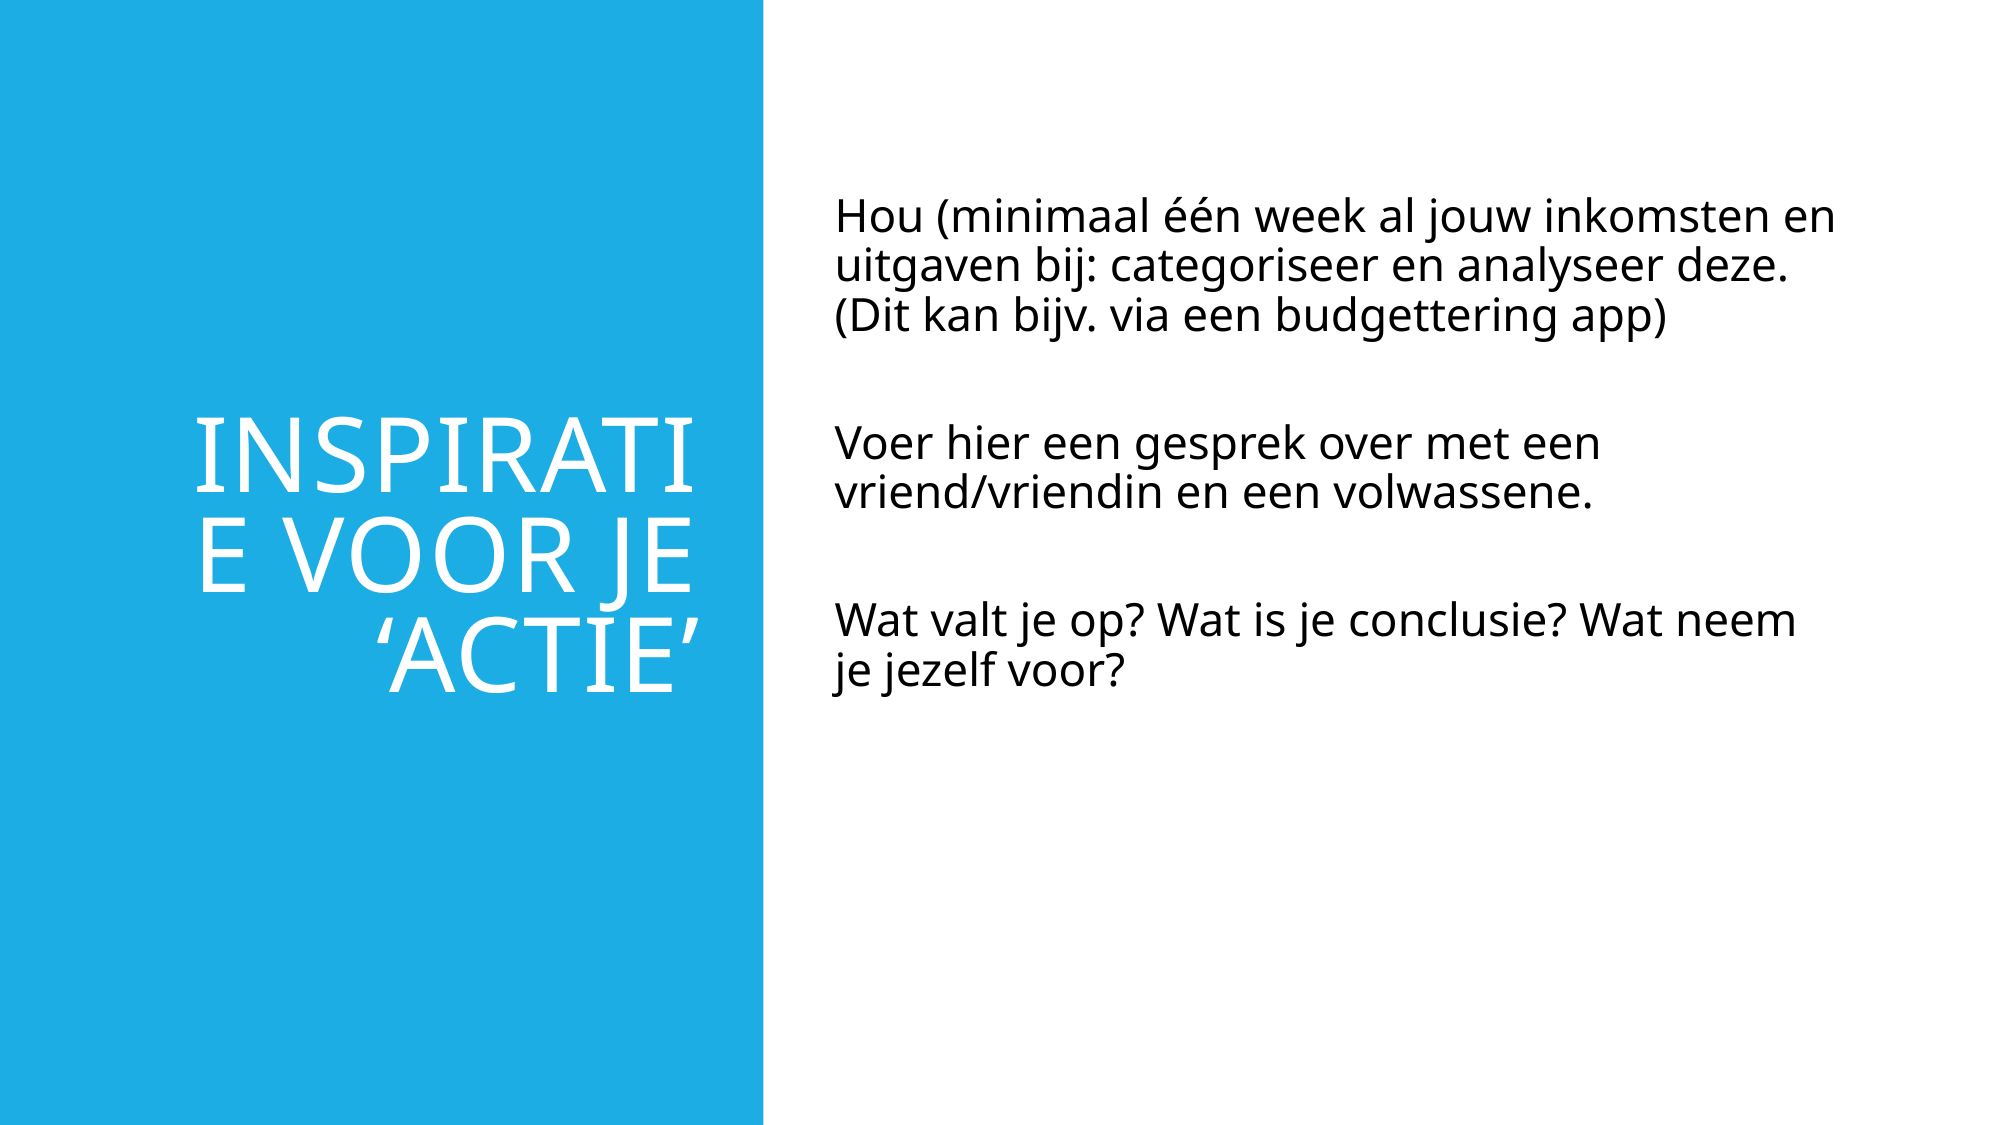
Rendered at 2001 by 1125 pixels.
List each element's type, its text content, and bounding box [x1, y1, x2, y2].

text_box [0, 0, 765, 1125]
list Hou (minimaal één week al jouw inkomsten en uitgaven bij: categoriseer en analyseer deze. (Dit kan bijv. via een budgettering app) Voer hier een gesprek over met een vriend/vriendin en een volwassene. Wat valt je op? Wat is je conclusie? Wat neem je jezelf voor? [812, 131, 1847, 993]
title Inspiratie voor je ‘actie’ [158, 131, 715, 993]
text_box [765, 0, 2000, 1125]
